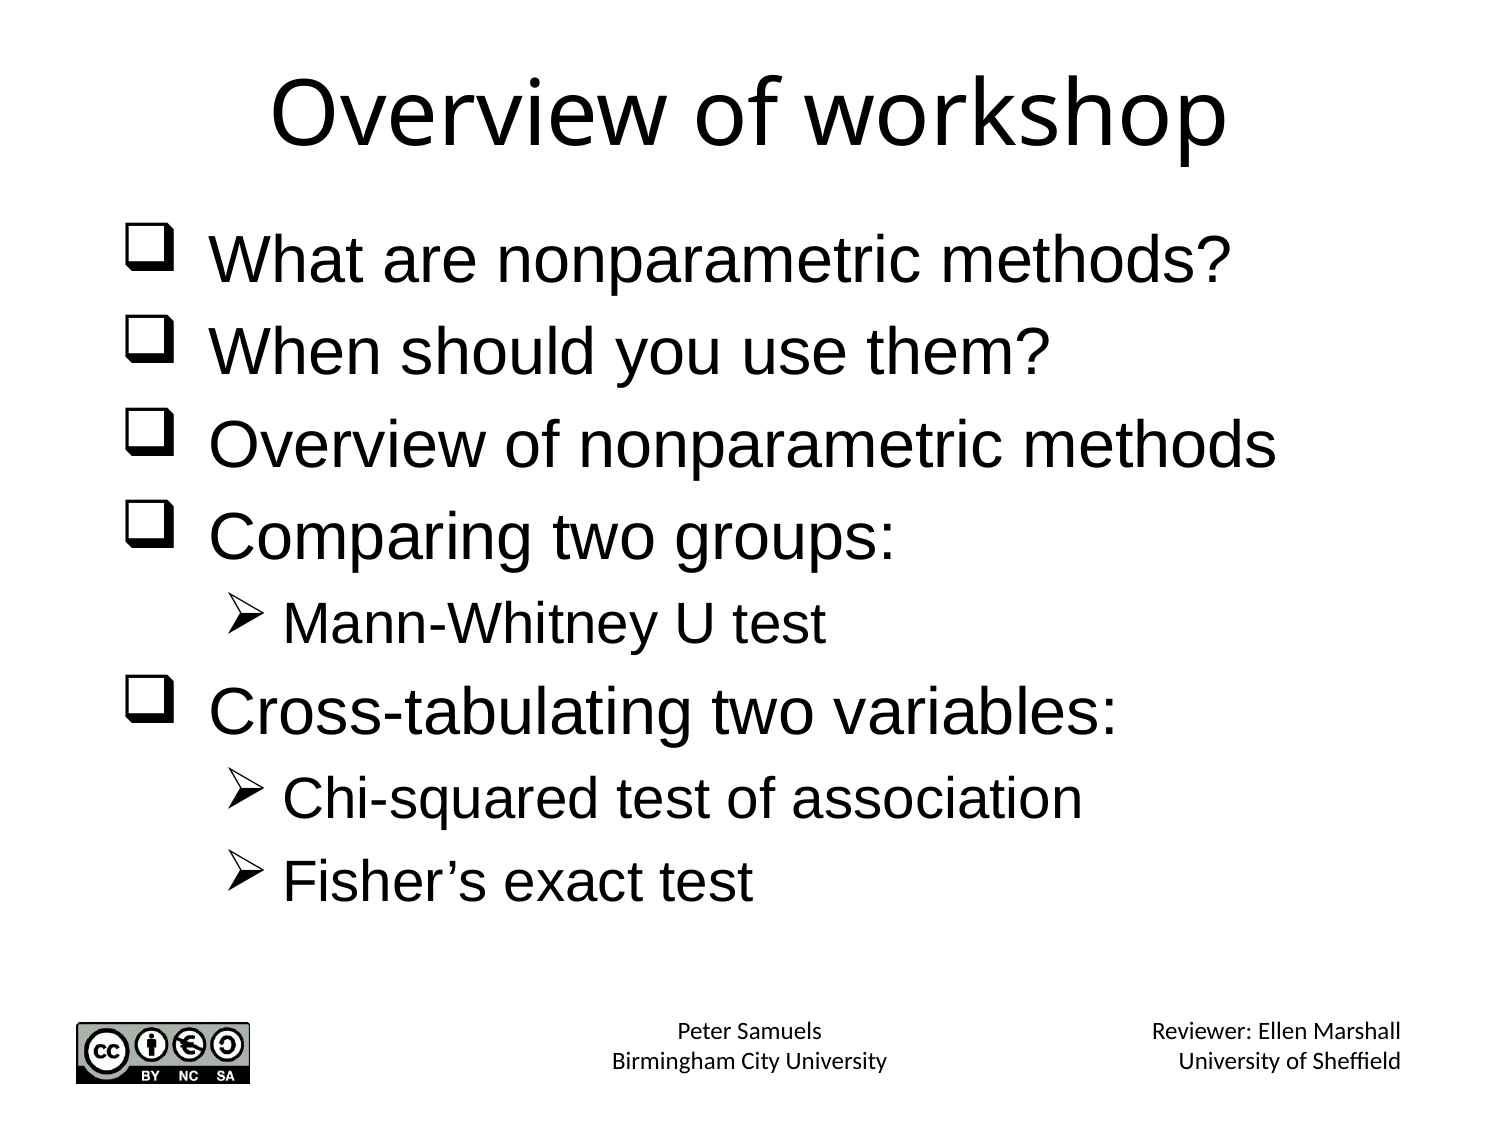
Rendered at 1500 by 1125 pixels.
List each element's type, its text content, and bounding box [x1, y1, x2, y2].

text_box Reviewer: Ellen Marshall University of Sheffield [1038, 1007, 1417, 1083]
picture [76, 1022, 251, 1084]
text_box Peter Samuels Birmingham City University [549, 1007, 951, 1083]
title Overview of workshop [75, 45, 1425, 173]
list What are nonparametric methods? When should you use them? Overview of nonparametric methods Comparing two groups: Mann-Whitney U test Cross-tabulating two variables: Chi-squared test of association Fisher’s exact test [105, 208, 1400, 941]
